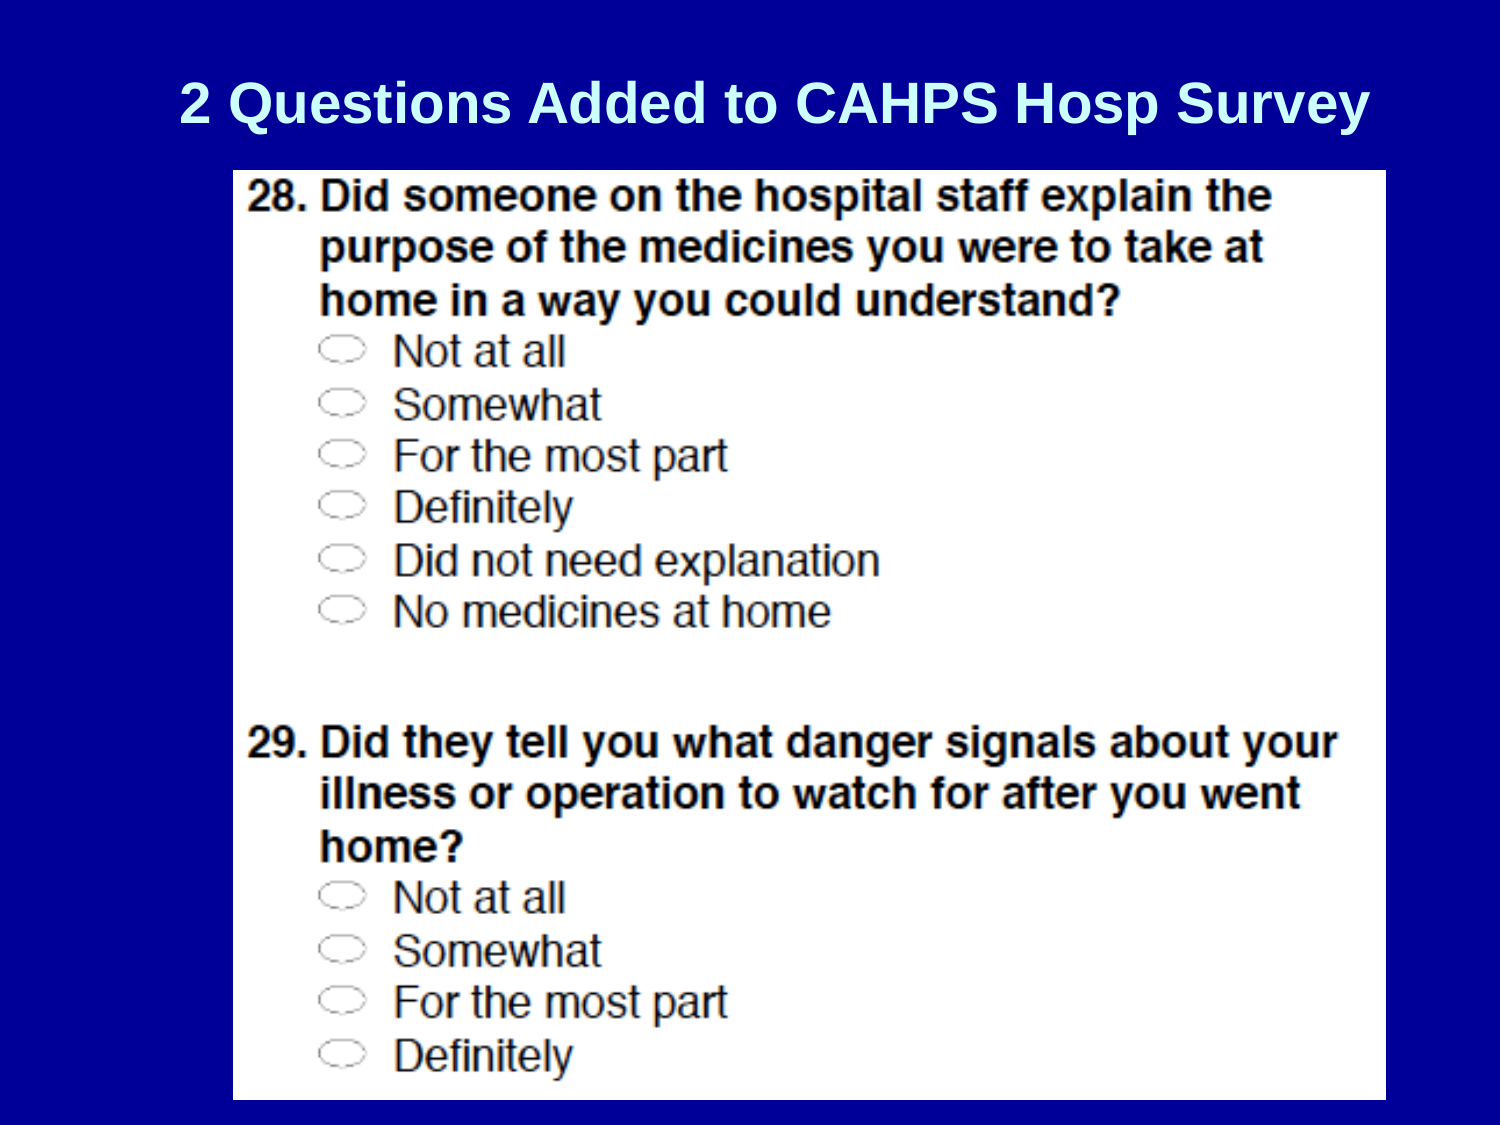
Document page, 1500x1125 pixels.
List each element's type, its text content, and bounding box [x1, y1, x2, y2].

picture [233, 170, 1386, 1101]
title 2 Questions Added to CAHPS Hosp Survey [149, 49, 1403, 151]
